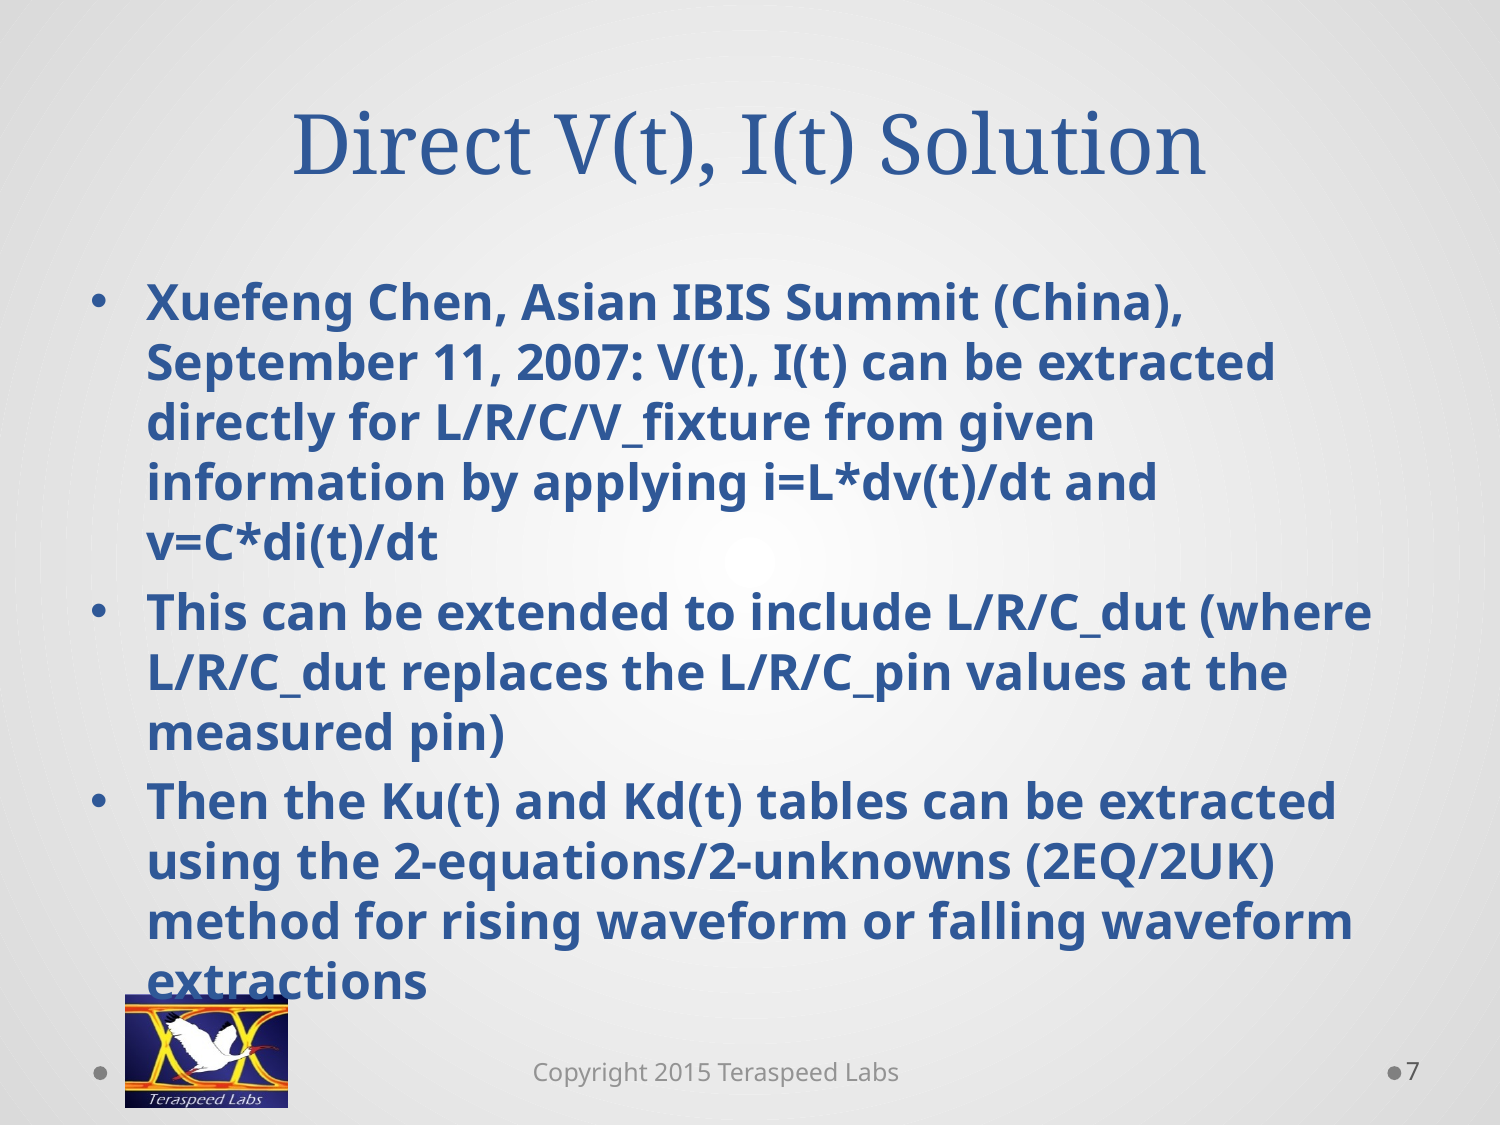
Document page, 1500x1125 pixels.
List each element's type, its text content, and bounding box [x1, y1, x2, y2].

picture [125, 1005, 288, 1108]
title Direct V(t), I(t) Solution [75, 0, 1425, 262]
list Xuefeng Chen, Asian IBIS Summit (China), September 11, 2007: V(t), I(t) can be extracted directly for L/R/C/V_fixture from given information by applying i=L*dv(t)/dt and v=C*di(t)/dt This can be extended to include L/R/C_dut (where L/R/C_dut replaces the L/R/C_pin values at the measured pin) Then the Ku(t) and Kd(t) tables can be extracted using the 2-equations/2-unknowns (2EQ/2UK) method for rising waveform or falling waveform extractions [75, 262, 1425, 1005]
footer Copyright 2015 Teraspeed Labs [525, 1043, 993, 1103]
slide_number 7 [1401, 1042, 1494, 1103]
